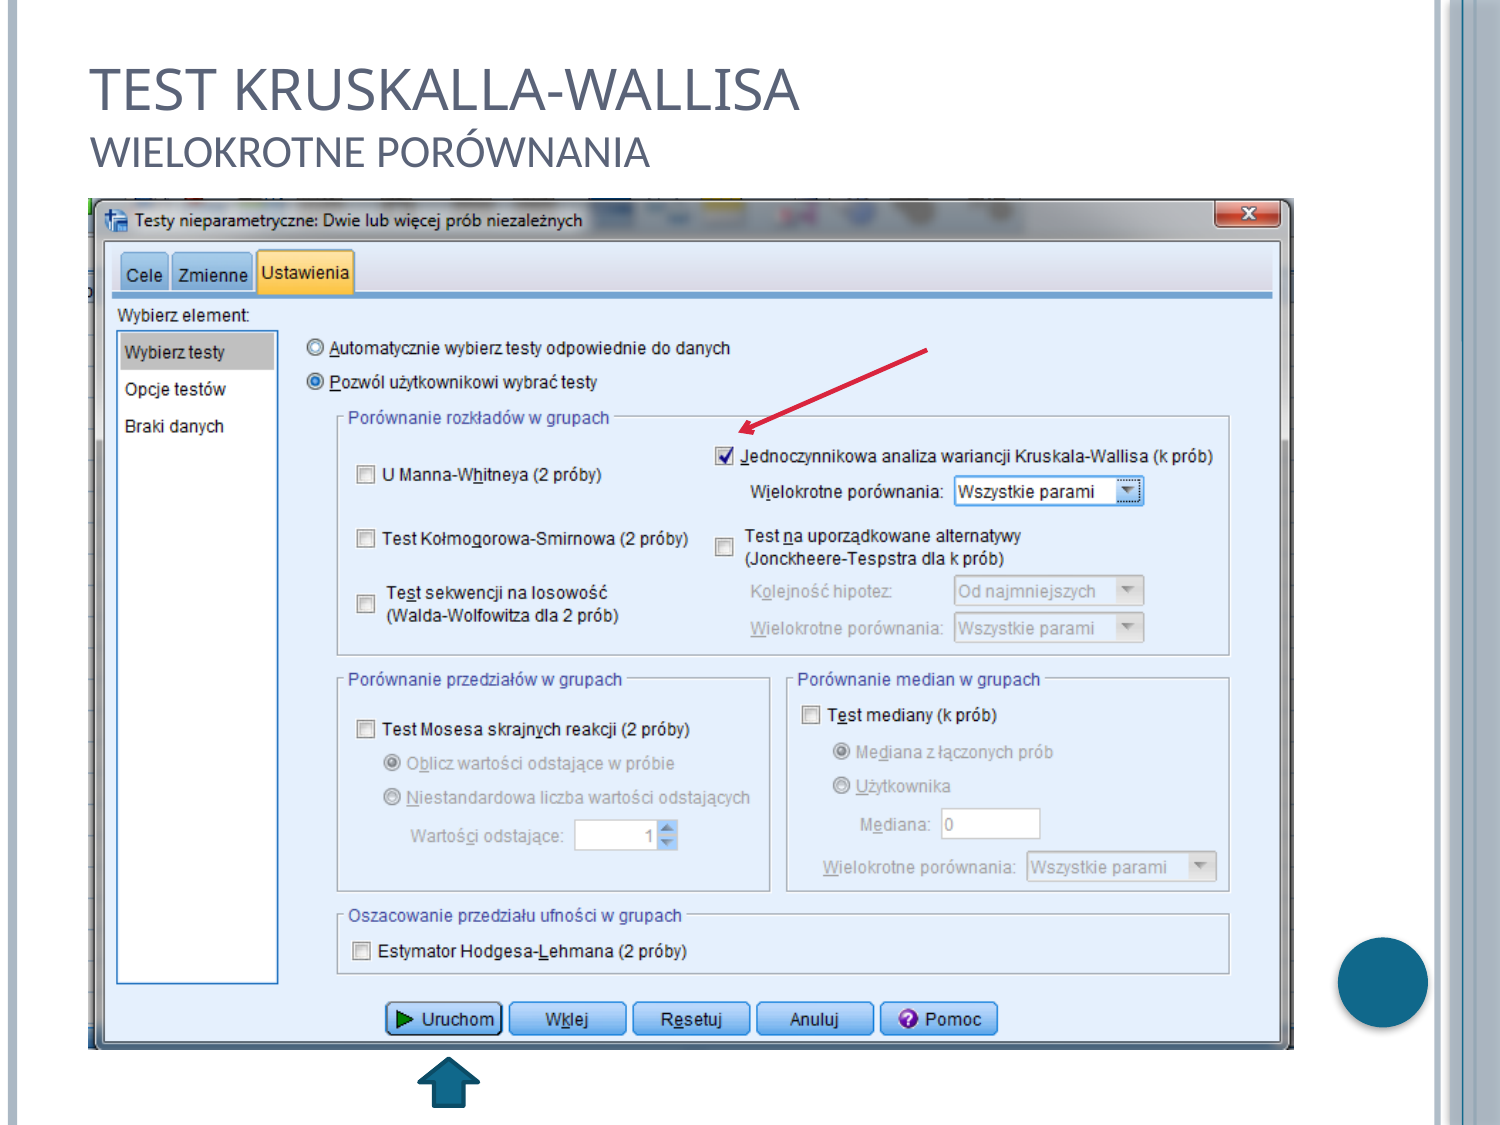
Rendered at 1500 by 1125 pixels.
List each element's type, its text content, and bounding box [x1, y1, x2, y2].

text_box [417, 1059, 481, 1108]
title Test Kruskalla-Wallisa Wielokrotne porównania [75, 45, 1300, 185]
picture [87, 197, 1294, 1051]
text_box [737, 349, 928, 433]
